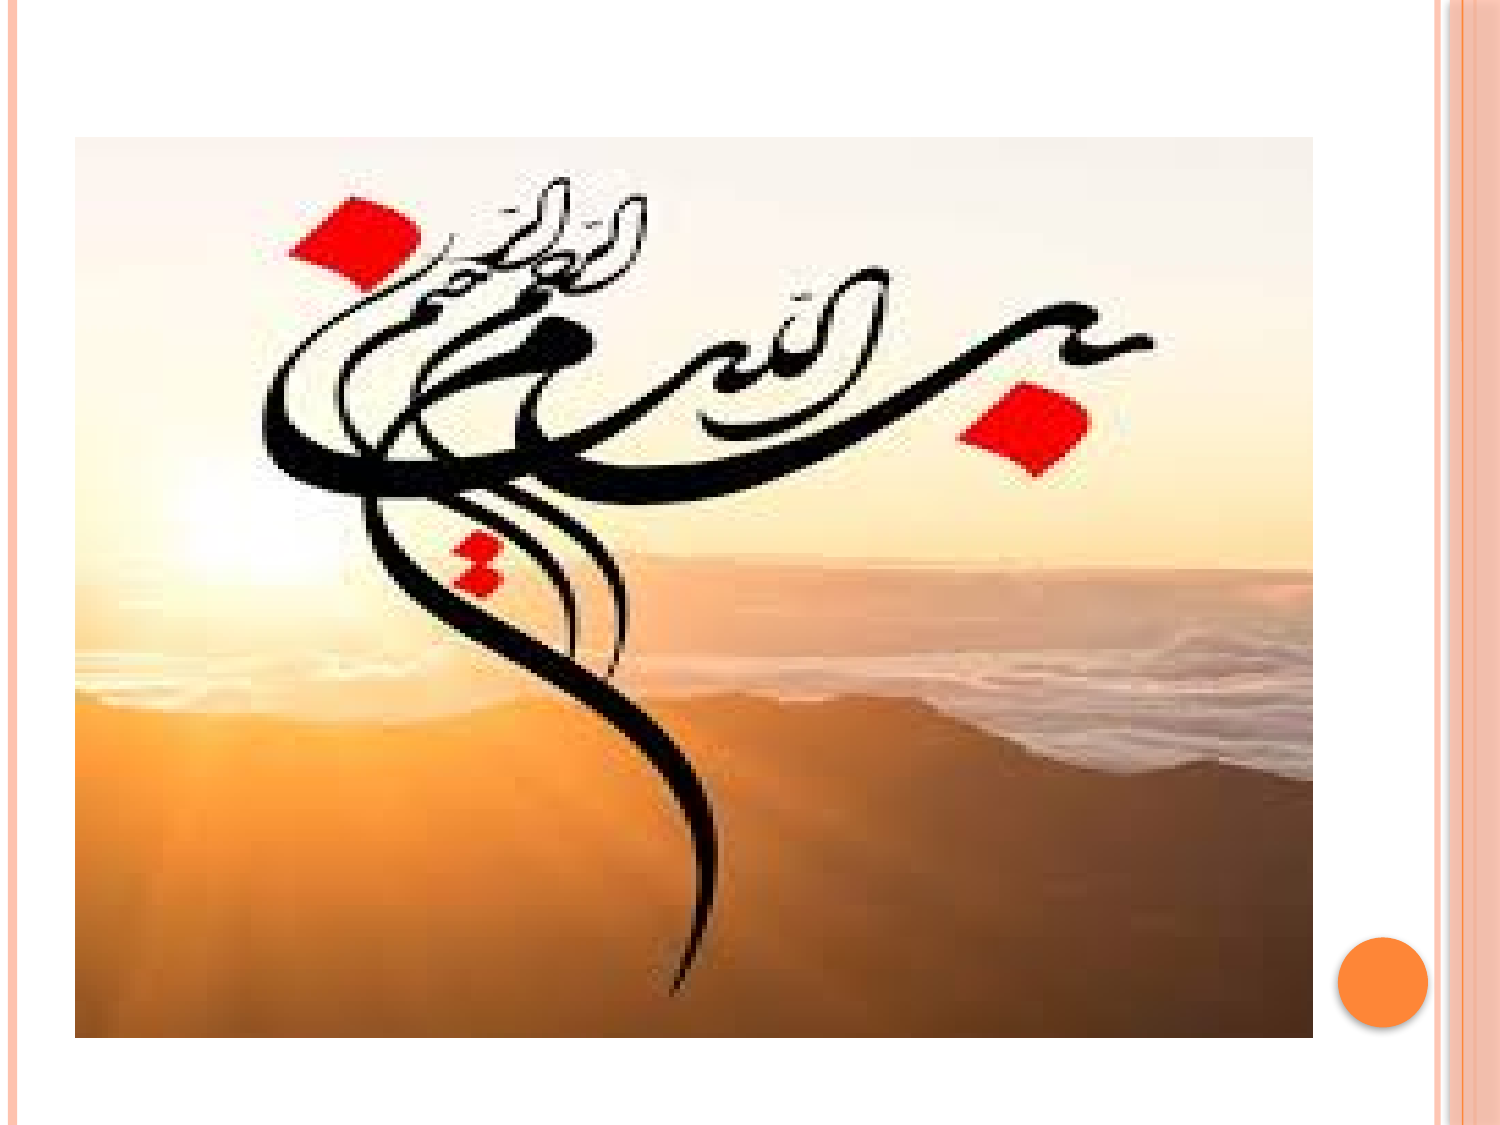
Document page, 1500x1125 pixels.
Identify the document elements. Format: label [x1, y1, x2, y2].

list [74, 136, 1313, 1038]
